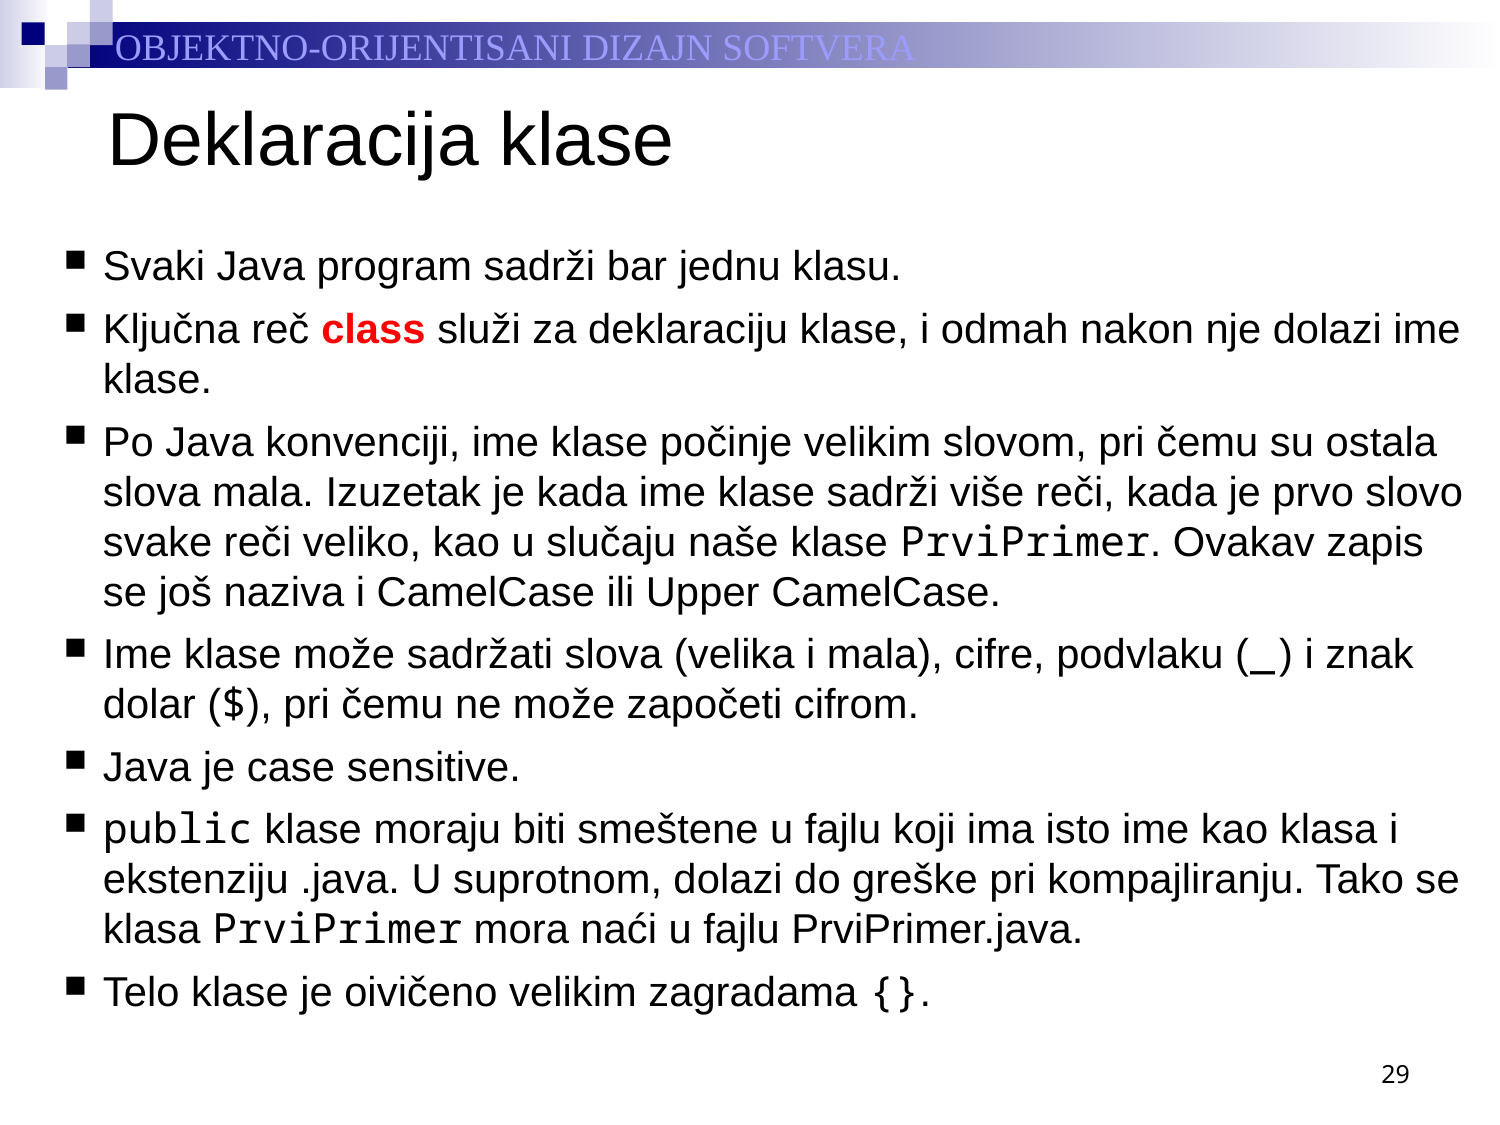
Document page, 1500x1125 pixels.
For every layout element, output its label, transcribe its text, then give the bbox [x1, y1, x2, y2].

title Deklaracija klase [92, 75, 762, 197]
text_box Svaki Java program sadrži bar jednu klasu. Ključna reč class služi za deklaraciju klase, i odmah nakon nje dolazi ime klase. Po Java konvenciji, ime klase počinje velikim slovom, pri čemu su ostala slova mala. Izuzetak je kada ime klase sadrži više reči, kada je prvo slovo svake reči veliko, kao u slučaju naše klase PrviPrimer. Ovakav zapis se još naziva i CamelCase ili Upper CamelCase. Ime klase može sadržati slova (velika i mala), cifre, podvlaku (_) i znak dolar ($), pri čemu ne može započeti cifrom. Java je case sensitive. public klase moraju biti smeštene u fajlu koji ima isto ime kao klasa i ekstenziju .java. U suprotnom, dolazi do greške pri kompajliranju. Tako se klasa PrviPrimer mora naći u fajlu PrviPrimer.java. Telo klase je oivičeno velikim zagradama {}. [48, 231, 1484, 1071]
slide_number 29 [1074, 1024, 1426, 1101]
